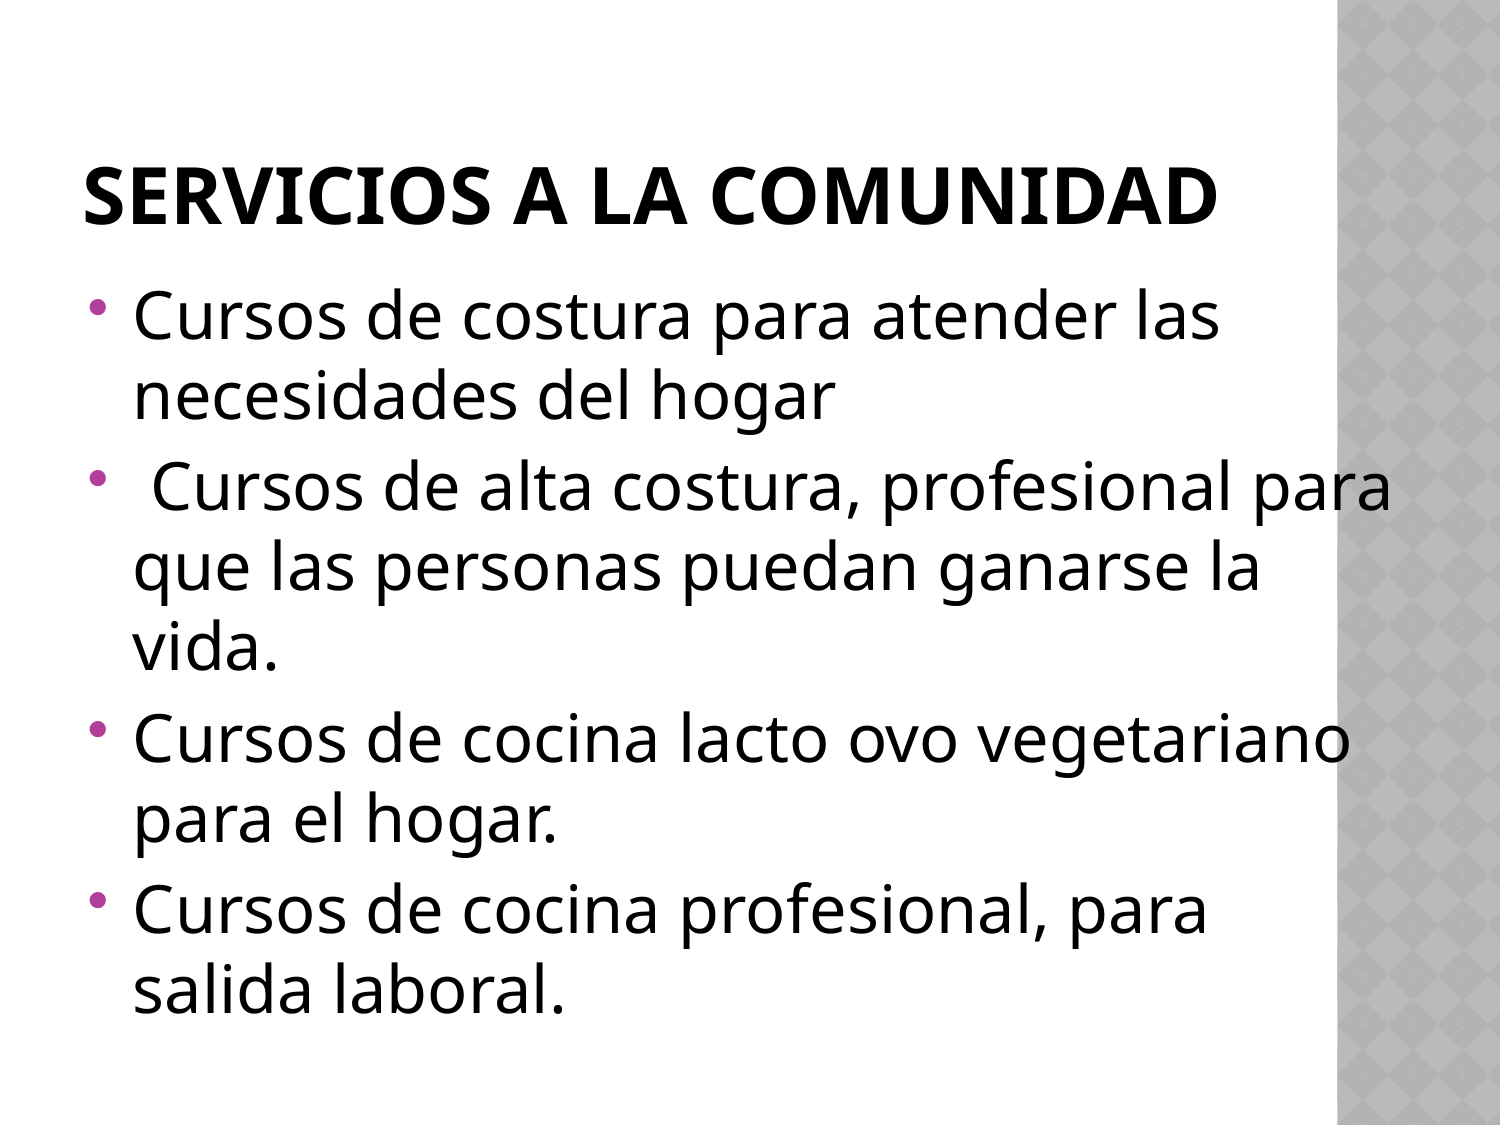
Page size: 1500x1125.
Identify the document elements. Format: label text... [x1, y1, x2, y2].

list Cursos de costura para atender las necesidades del hogar Cursos de alta costura, profesional para que las personas puedan ganarse la vida. Cursos de cocina lacto ovo vegetariano para el hogar. Cursos de cocina profesional, para salida laboral. [75, 196, 1425, 1035]
title Servicios a la Comunidad [75, 52, 1263, 196]
